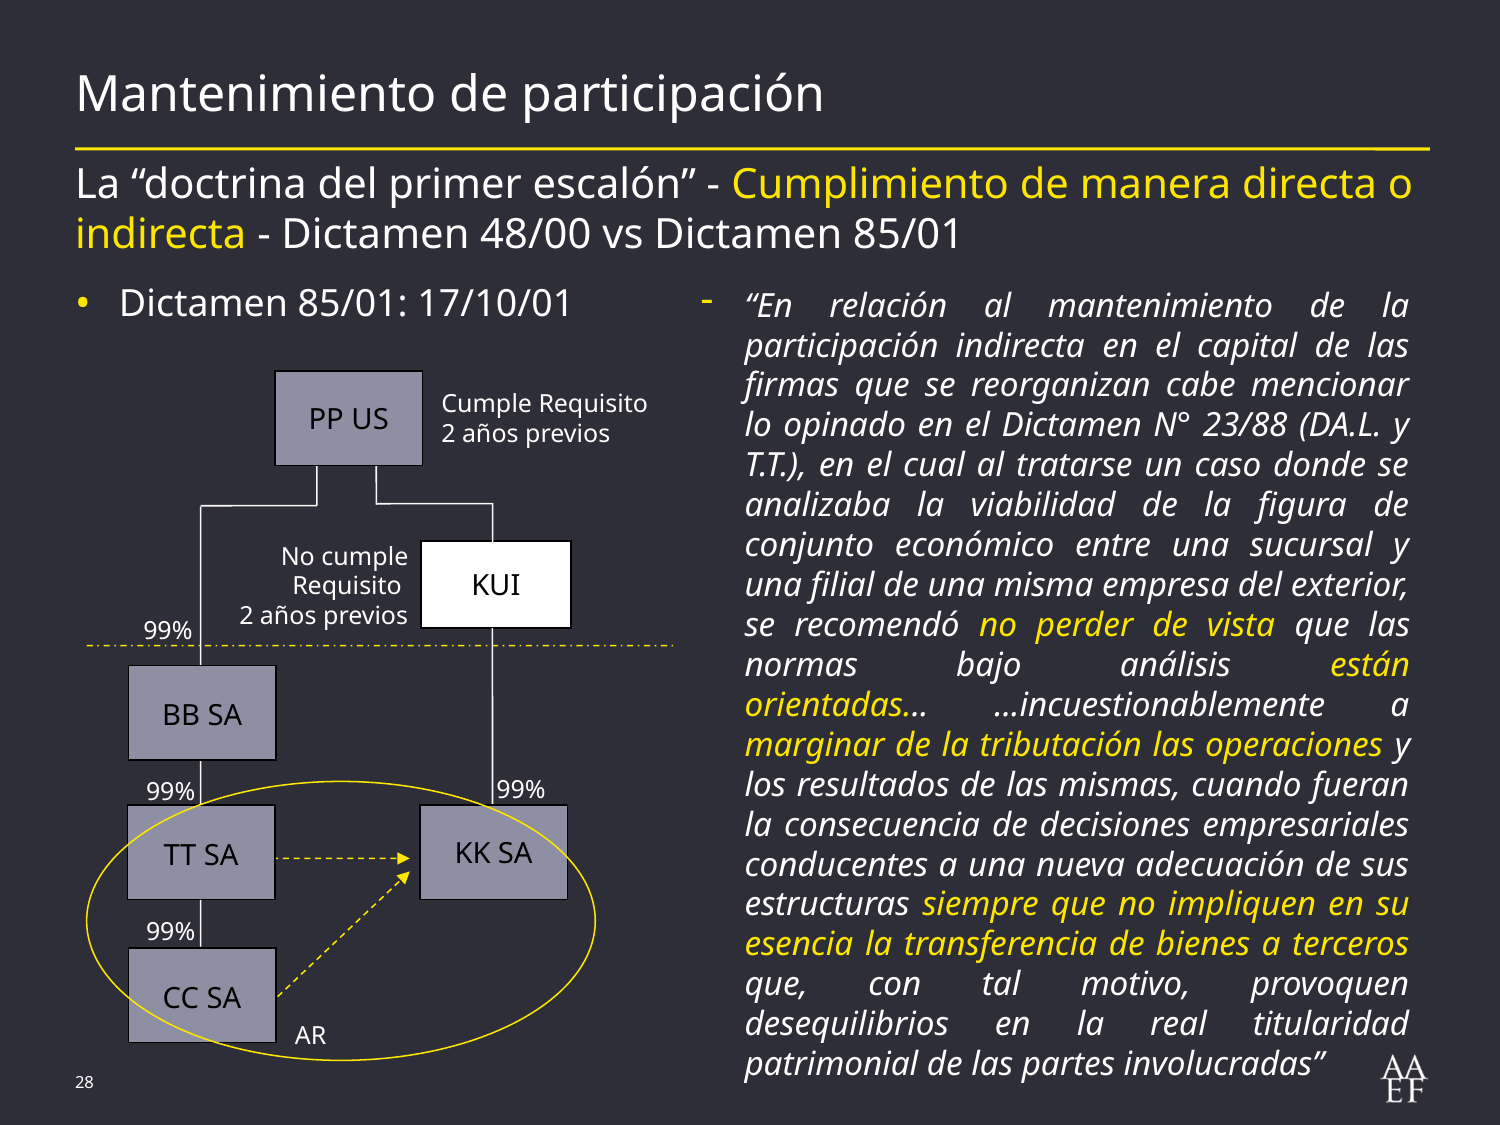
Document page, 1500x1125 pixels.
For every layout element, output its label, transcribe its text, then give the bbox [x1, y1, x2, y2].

picture [1369, 1050, 1436, 1104]
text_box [86, 370, 713, 1061]
title Mantenimiento de participación [75, 48, 1425, 146]
slide_number 28 [75, 1068, 184, 1099]
list La “doctrina del primer escalón” - Cumplimiento de manera directa o indirecta - Dictamen 48/00 vs Dictamen 85/01 Dictamen 85/01: 17/10/01 [75, 157, 1425, 969]
text_box “En relación al mantenimiento de la participación indirecta en el capital de las firmas que se reorganizan cabe mencionar lo opinado en el Dictamen N° 23/88 (DA.L. y T.T.), en el cual al tratarse un caso donde se analizaba la viabilidad de la figura de conjunto económico entre una sucursal y una filial de una misma empresa del exterior, se recomendó no perder de vista que las normas bajo análisis están orientadas... ...incuestionablemente a marginar de la tributación las operaciones y los resultados de las mismas, cuando fueran la consecuencia de decisiones empresariales conducentes a una nueva adecuación de sus estructuras siempre que no impliquen en su esencia la transferencia de bienes a terceros que, con tal motivo, provoquen desequilibrios en la real titularidad patrimonial de las partes involucradas” [642, 276, 1425, 1090]
